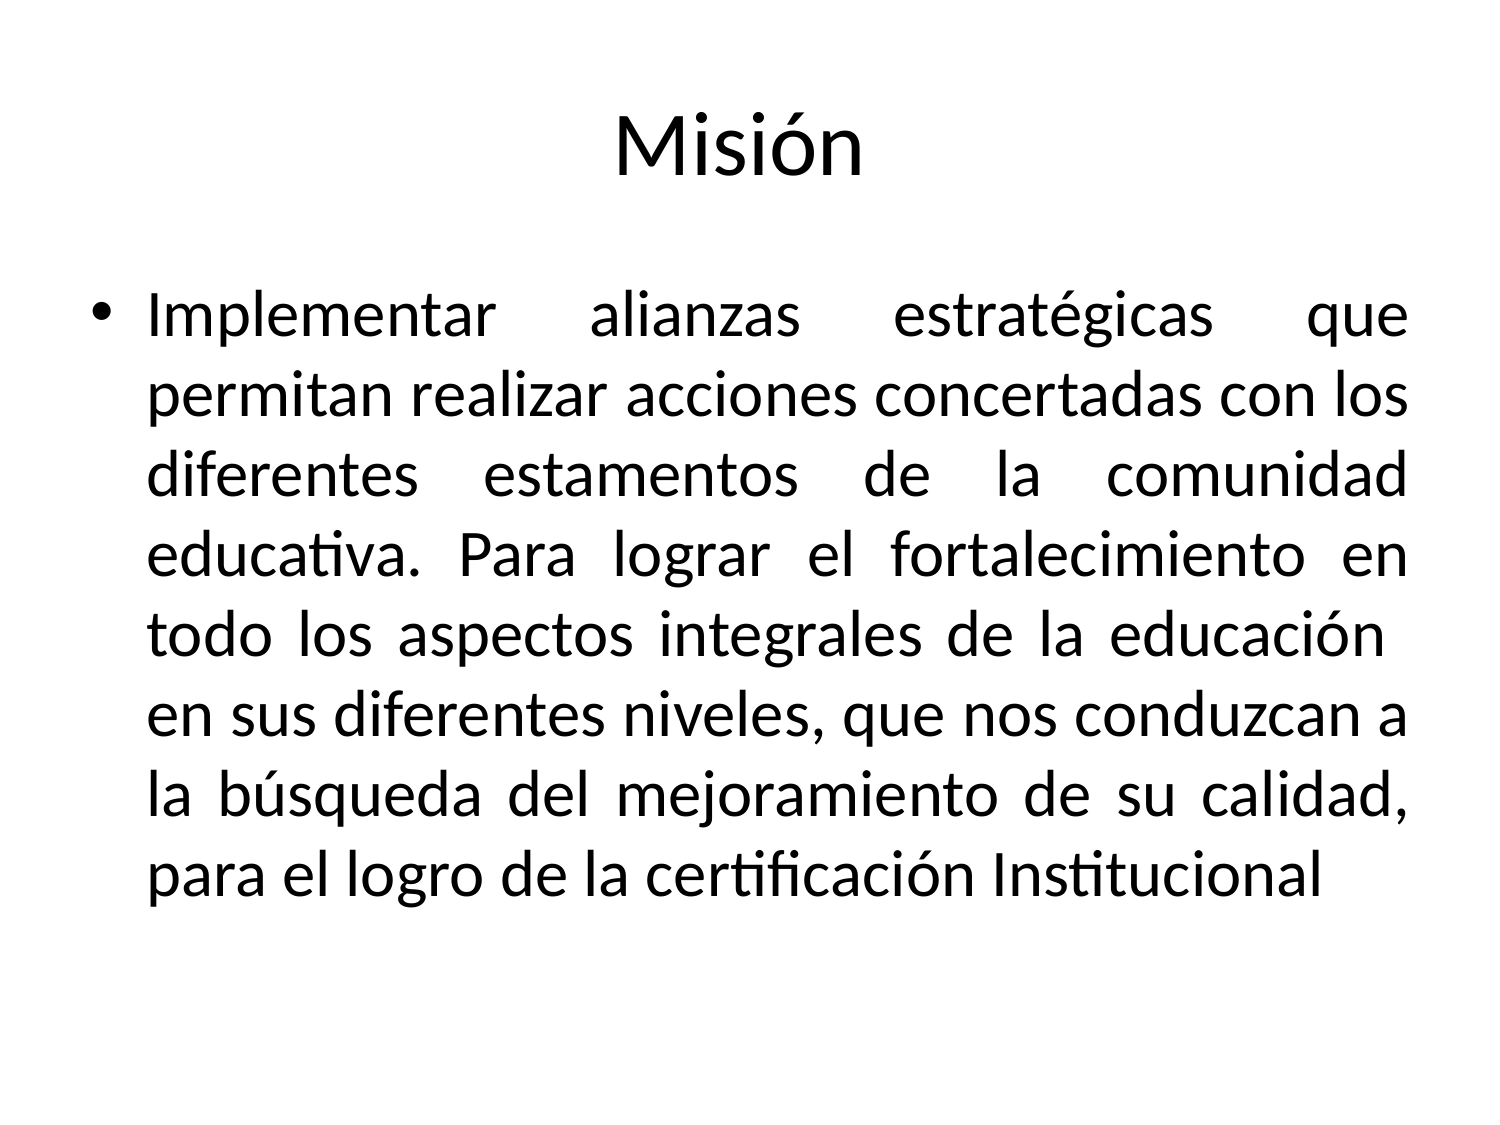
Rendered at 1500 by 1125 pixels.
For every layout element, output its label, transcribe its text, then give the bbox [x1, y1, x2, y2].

list Implementar alianzas estratégicas que permitan realizar acciones concertadas con los diferentes estamentos de la comunidad educativa. Para lograr el fortalecimiento en todo los aspectos integrales de la educación en sus diferentes niveles, que nos conduzcan a la búsqueda del mejoramiento de su calidad, para el logro de la certificación Institucional [75, 262, 1425, 1005]
title Misión [75, 45, 1425, 233]
